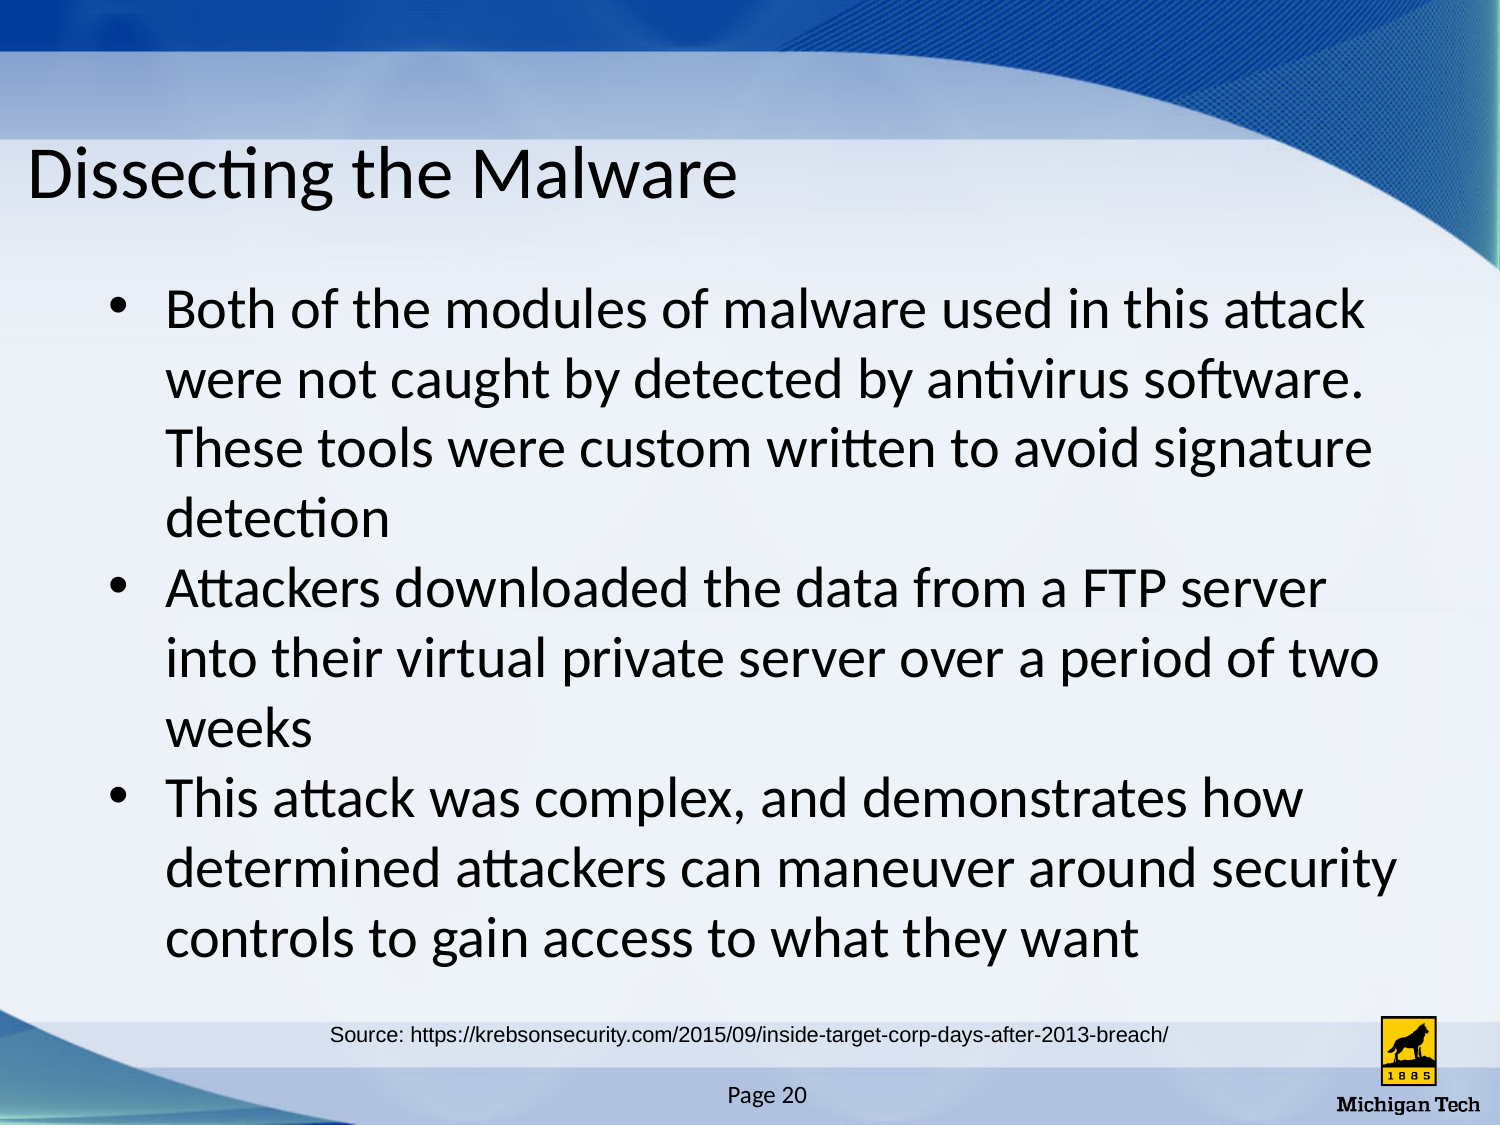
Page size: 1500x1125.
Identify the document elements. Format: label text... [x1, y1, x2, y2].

picture [0, 0, 1500, 1125]
title Dissecting the Malware [12, 75, 1263, 263]
list Both of the modules of malware used in this attack were not caught by detected by antivirus software. These tools were custom written to avoid signature detection Attackers downloaded the data from a FTP server into their virtual private server over a period of two weeks This attack was complex, and demonstrates how determined attackers can maneuver around security controls to gain access to what they want [75, 262, 1425, 1125]
text_box Source: https://krebsonsecurity.com/2015/09/inside-target-corp-days-after-2013-breach/ [314, 1013, 1185, 1055]
